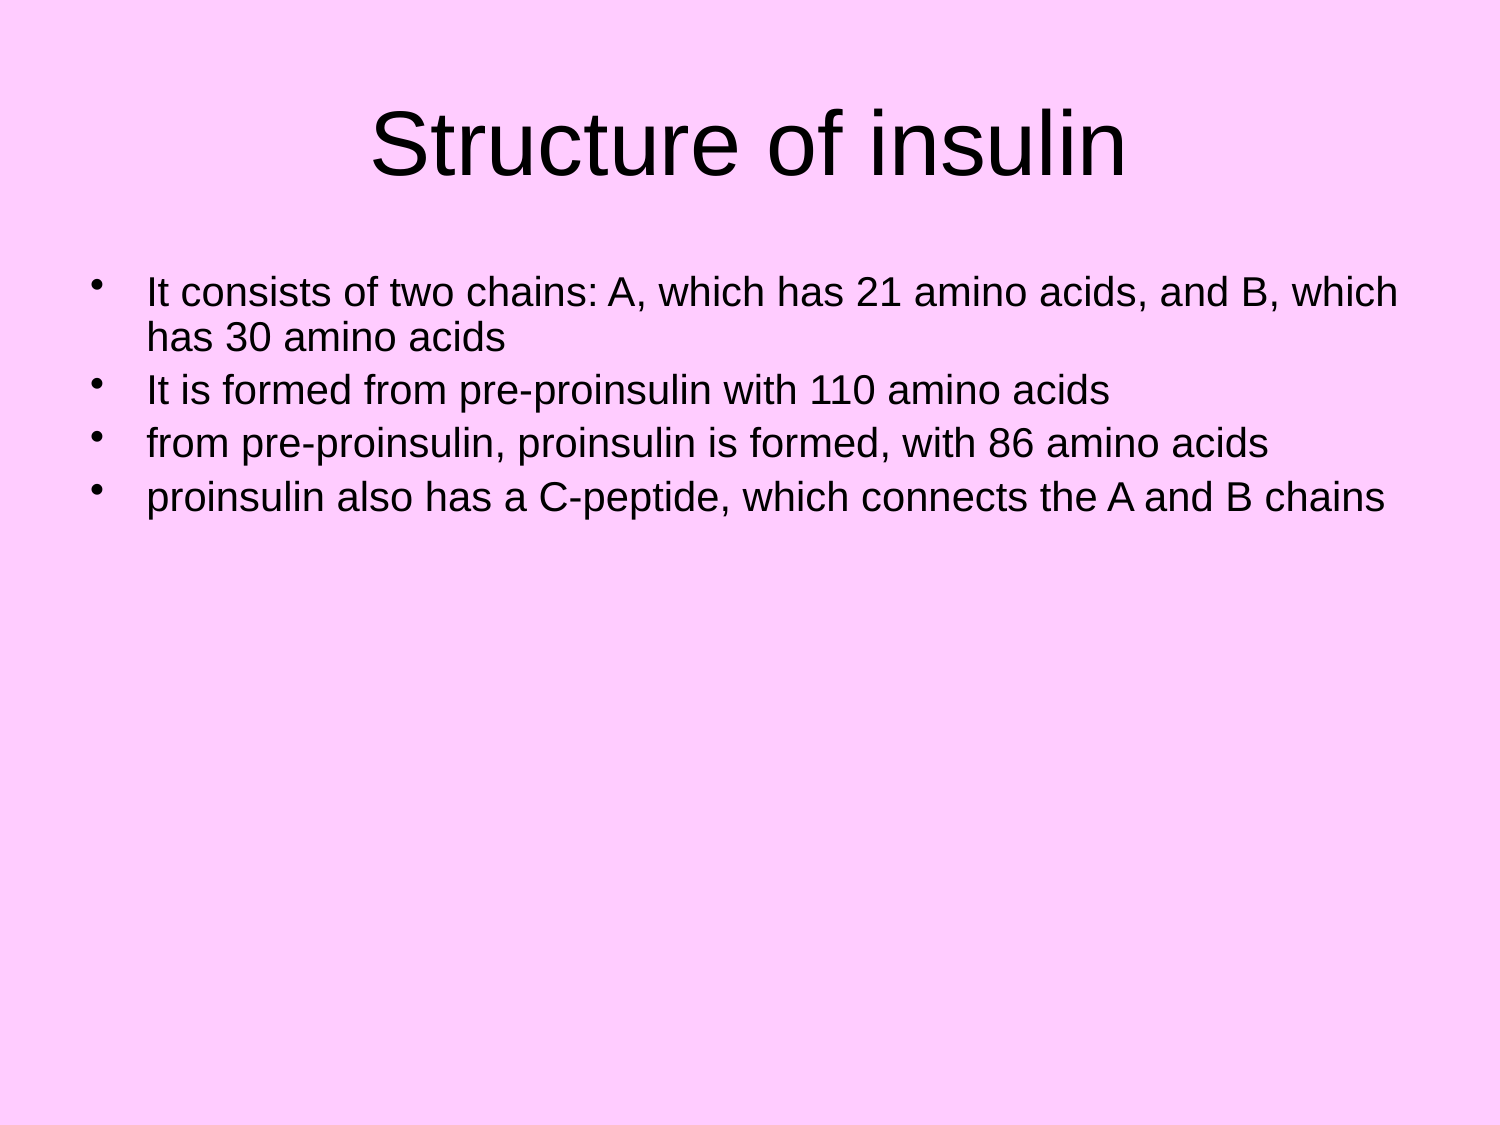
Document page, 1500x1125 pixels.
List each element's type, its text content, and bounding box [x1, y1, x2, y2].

list It consists of two chains: A, which has 21 amino acids, and B, which has 30 amino acids It is formed from pre-proinsulin with 110 amino acids from pre-proinsulin, proinsulin is formed, with 86 amino acids proinsulin also has a C-peptide, which connects the A and B chains [75, 262, 1425, 622]
title Structure of insulin [75, 45, 1425, 233]
